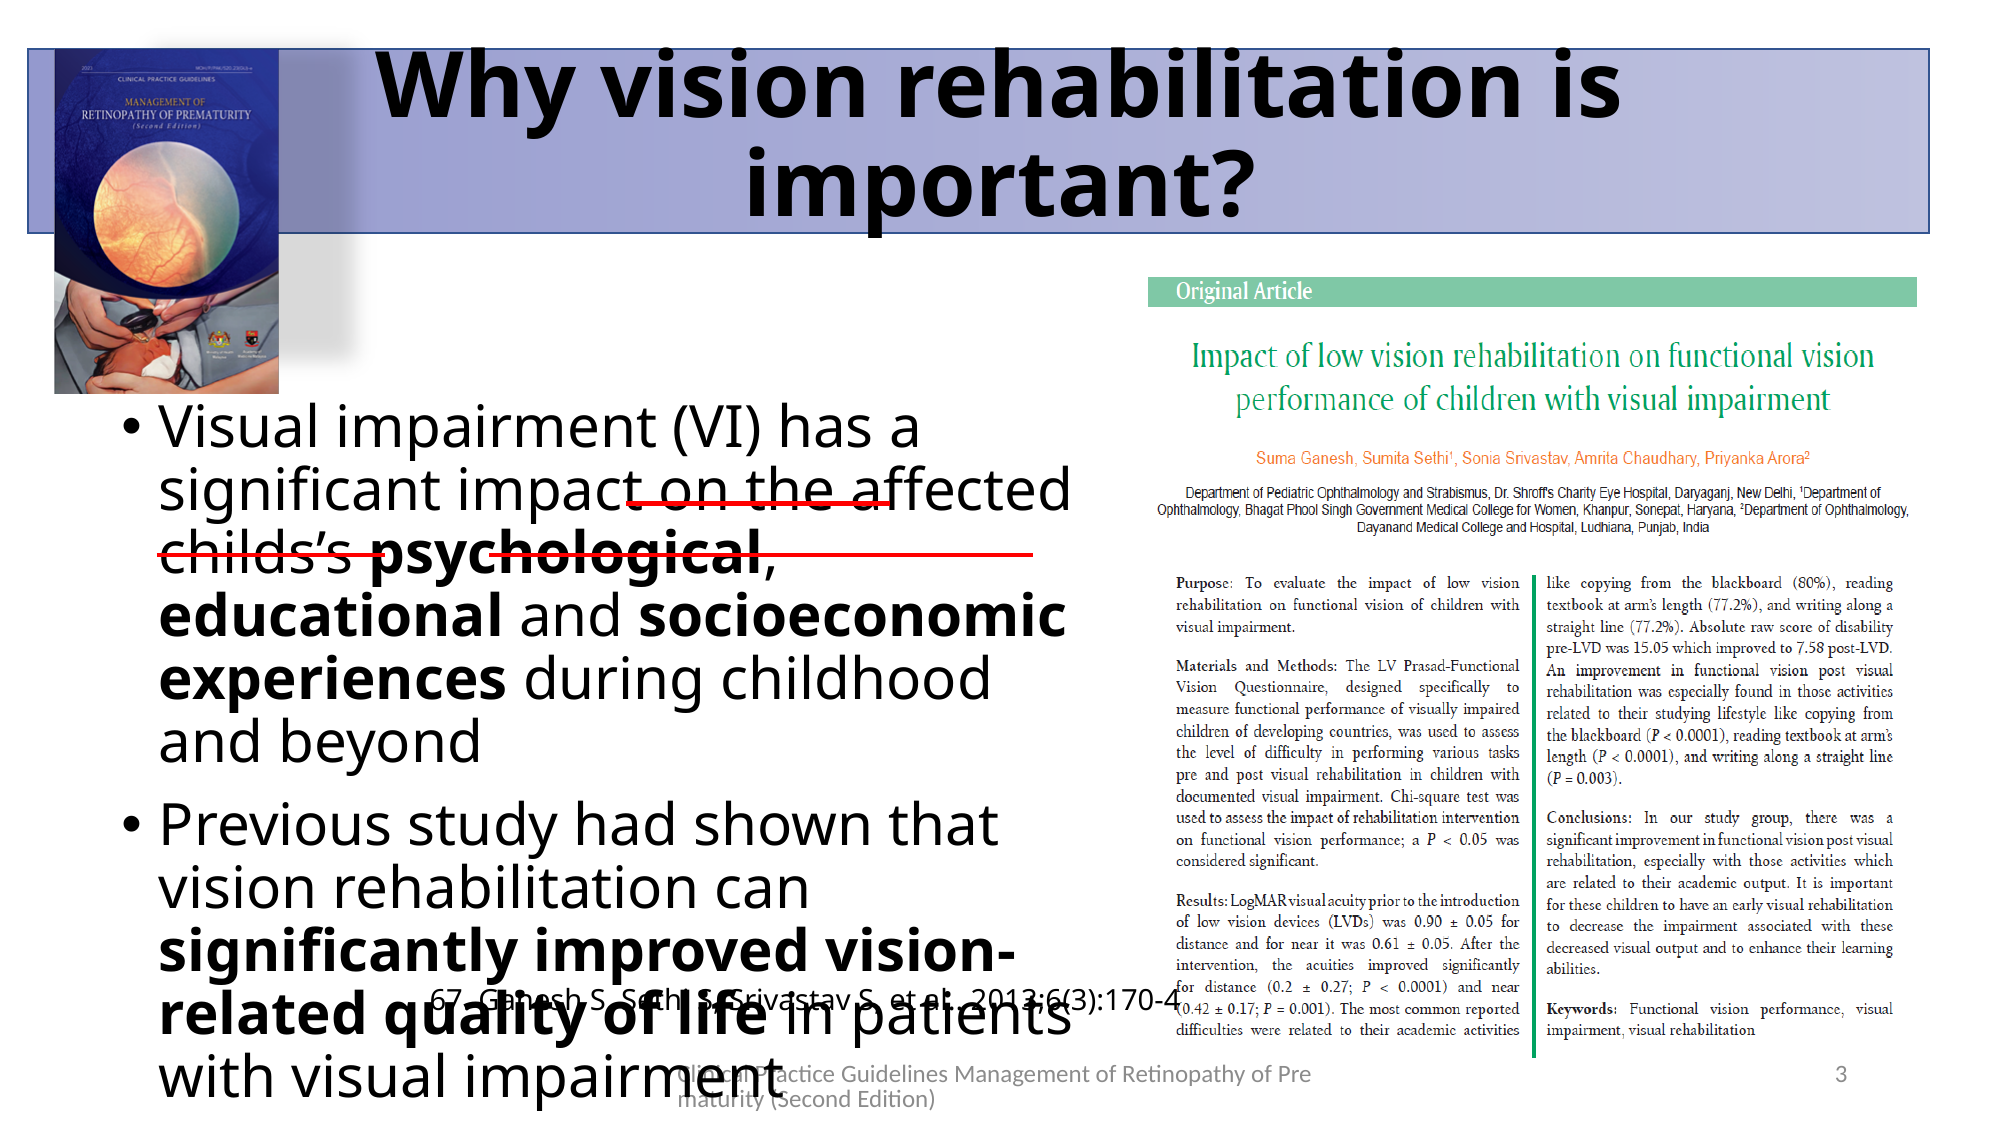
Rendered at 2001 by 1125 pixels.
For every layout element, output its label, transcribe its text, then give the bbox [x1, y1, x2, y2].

list Visual impairment (VI) has a significant impact on the affected childs’s psychological, educational and socioeconomic experiences during childhood and beyond Previous study had shown that vision rehabilitation can significantly improved vision-related quality of life in patients with visual impairment [106, 390, 1099, 1125]
picture [54, 18, 386, 394]
title Why vision rehabilitation is important? [386, 59, 1863, 325]
footer Clinical Practice Guidelines Management of Retinopathy of Prematurity (Second Edition) [662, 1042, 1338, 1103]
text_box [27, 48, 54, 234]
text_box [386, 48, 1930, 234]
picture [1098, 252, 1970, 1058]
text_box 67. Ganesh S, Sethi S, Srivastav S, et al.. 2013;6(3):170-4 [414, 973, 1098, 1024]
slide_number 3 [1412, 1058, 1863, 1103]
